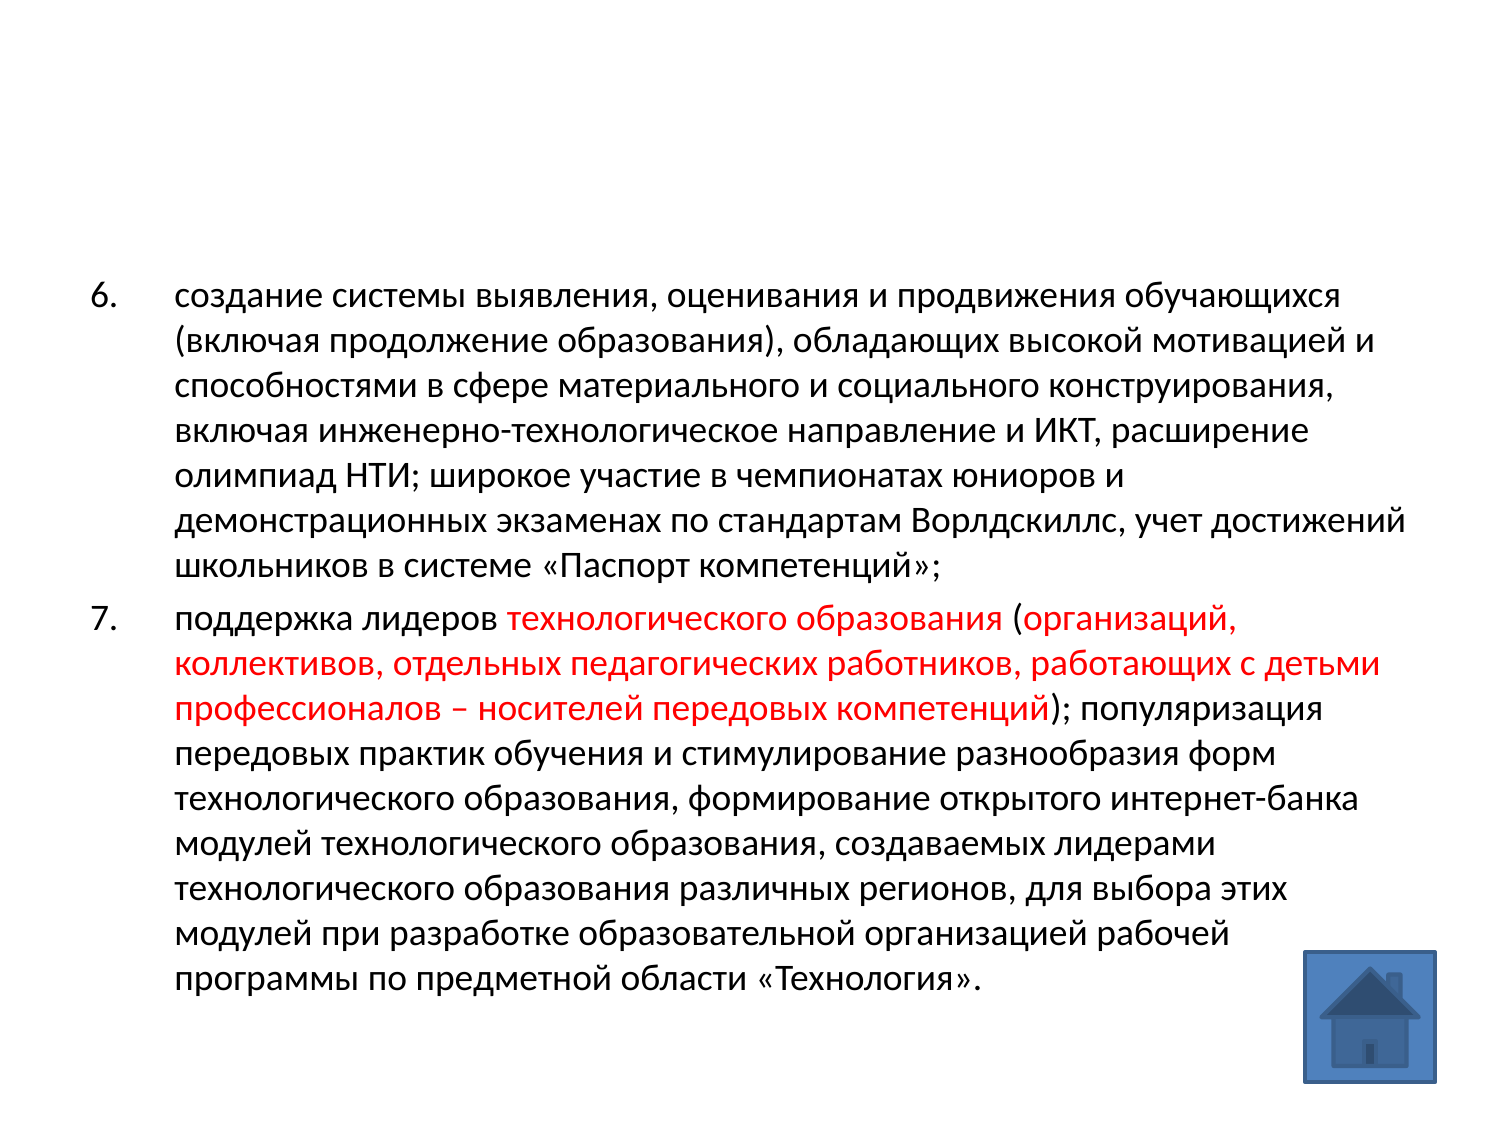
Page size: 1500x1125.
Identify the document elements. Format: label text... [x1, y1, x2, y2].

list создание системы выявления, оценивания и продвижения обучающихся (включая продолжение образования), обладающих высокой мотивацией и способностями в сфере материального и социального конструирования, включая инженерно-технологическое направление и ИКТ, расширение олимпиад НТИ; широкое участие в чемпионатах юниоров и демонстрационных экзаменах по стандартам Ворлдскиллс, учет достижений школьников в системе «Паспорт компетенций»; поддержка лидеров технологического образования (организаций, коллективов, отдельных педагогических работников, работающих с детьми профессионалов – носителей передовых компетенций); популяризация передовых практик обучения и стимулирование разнообразия форм технологического образования, формирование открытого интернет-банка модулей технологического образования, создаваемых лидерами технологического образования различных регионов, для выбора этих модулей при разработке образовательной организацией рабочей программы по предметной области «Технология». [75, 262, 1425, 1005]
text_box [1303, 950, 1437, 1084]
